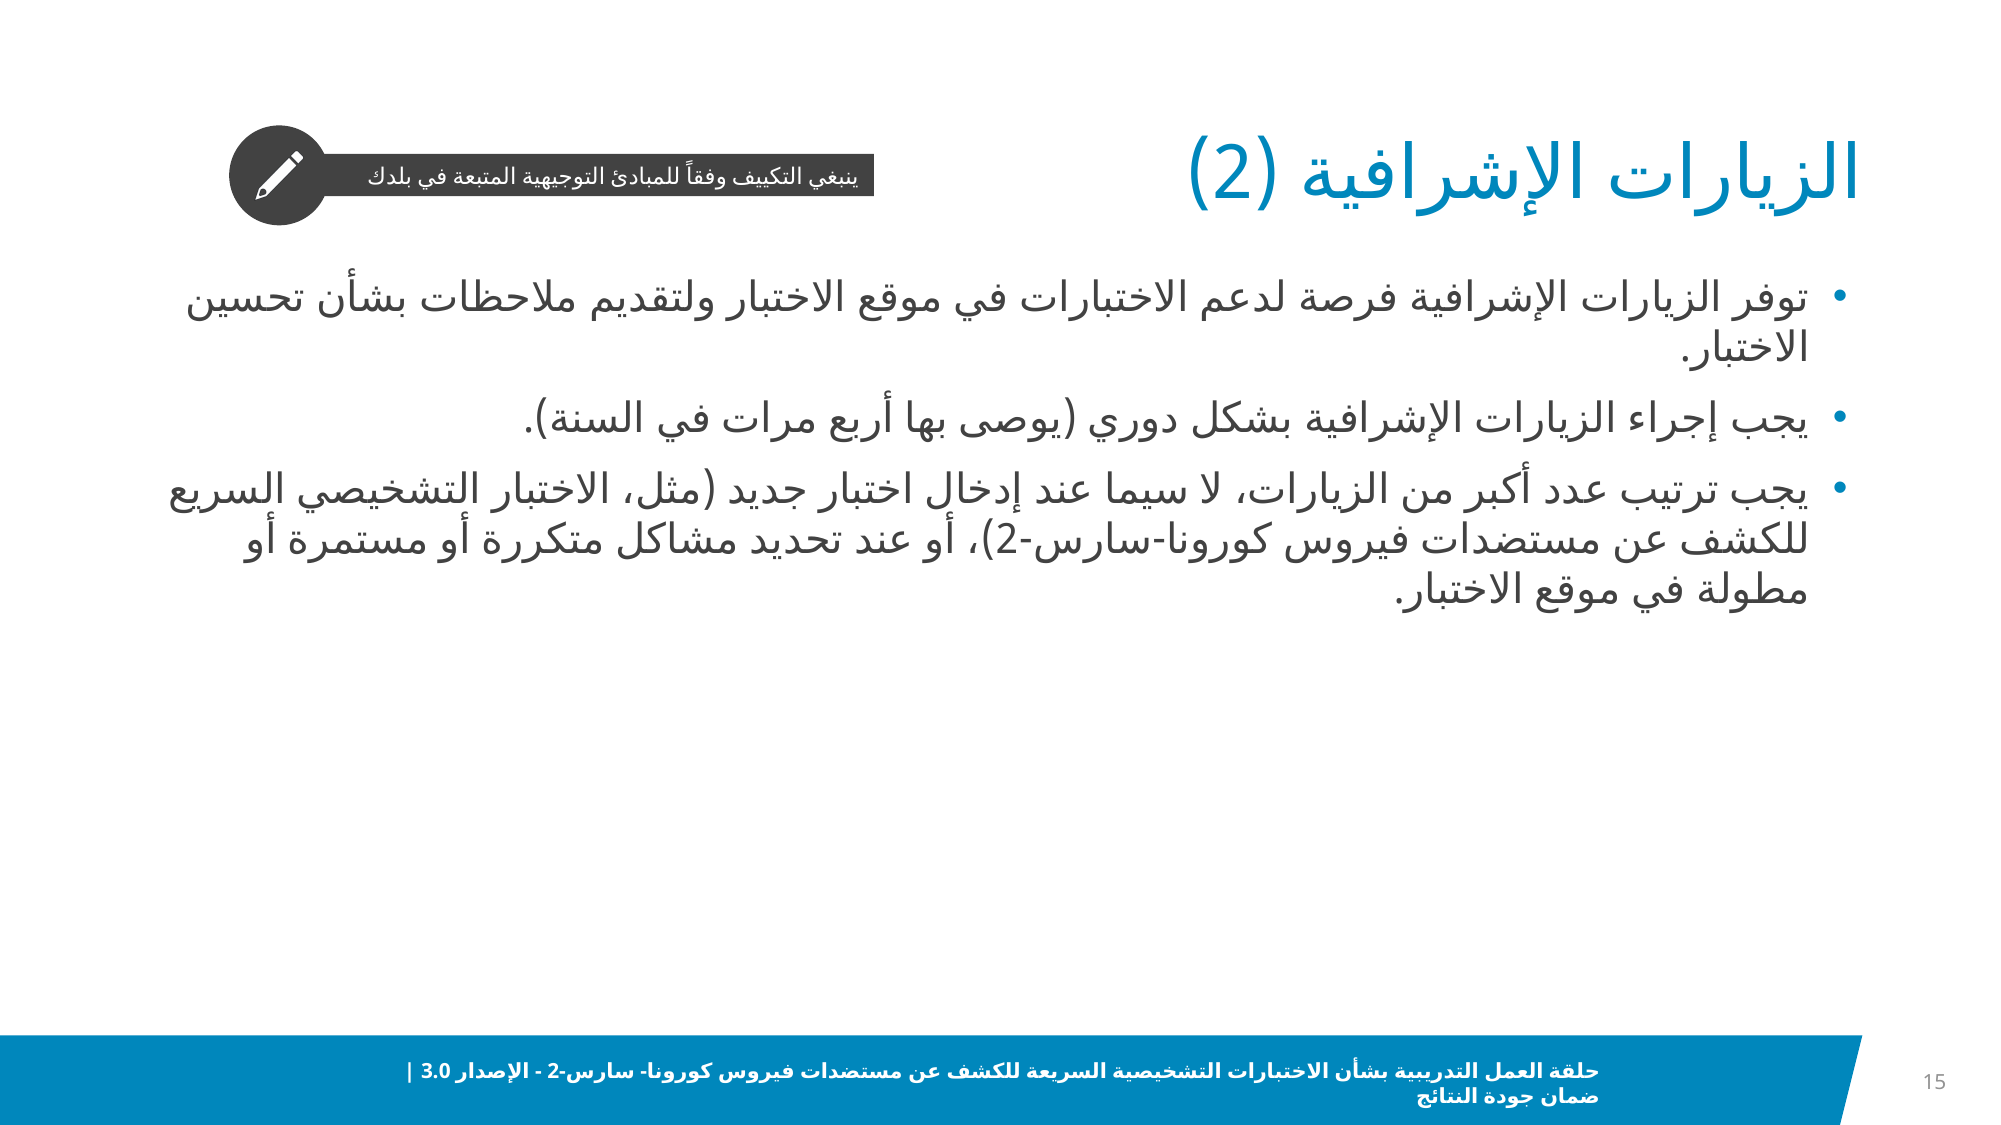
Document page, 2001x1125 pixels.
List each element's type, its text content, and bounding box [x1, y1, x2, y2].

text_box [230, 126, 874, 225]
footer حلقة العمل التدريبية بشأن الاختبارات التشخيصية السريعة للكشف عن مستضدات فيروس كورونا- سارس-2 - الإصدار 3.0 | ضمان جودة النتائج [399, 1041, 1600, 1124]
list توفر الزيارات الإشرافية فرصة لدعم الاختبارات في موقع الاختبار ولتقديم ملاحظات بشأن تحسين الاختبار. يجب إجراء الزيارات الإشرافية بشكل دوري (يوصى بها أربع مرات في السنة). يجب ترتيب عدد أكبر من الزيارات، لا سيما عند إدخال اختبار جديد (مثل، الاختبار التشخيصي السريع للكشف عن مستضدات فيروس كورونا-سارس-2)، أو عند تحديد مشاكل متكررة أو مستمرة أو مطولة في موقع الاختبار. [137, 262, 1863, 1043]
slide_number 15 [1862, 1035, 1947, 1125]
title الزيارات الإشرافية (2) [137, 59, 1863, 215]
